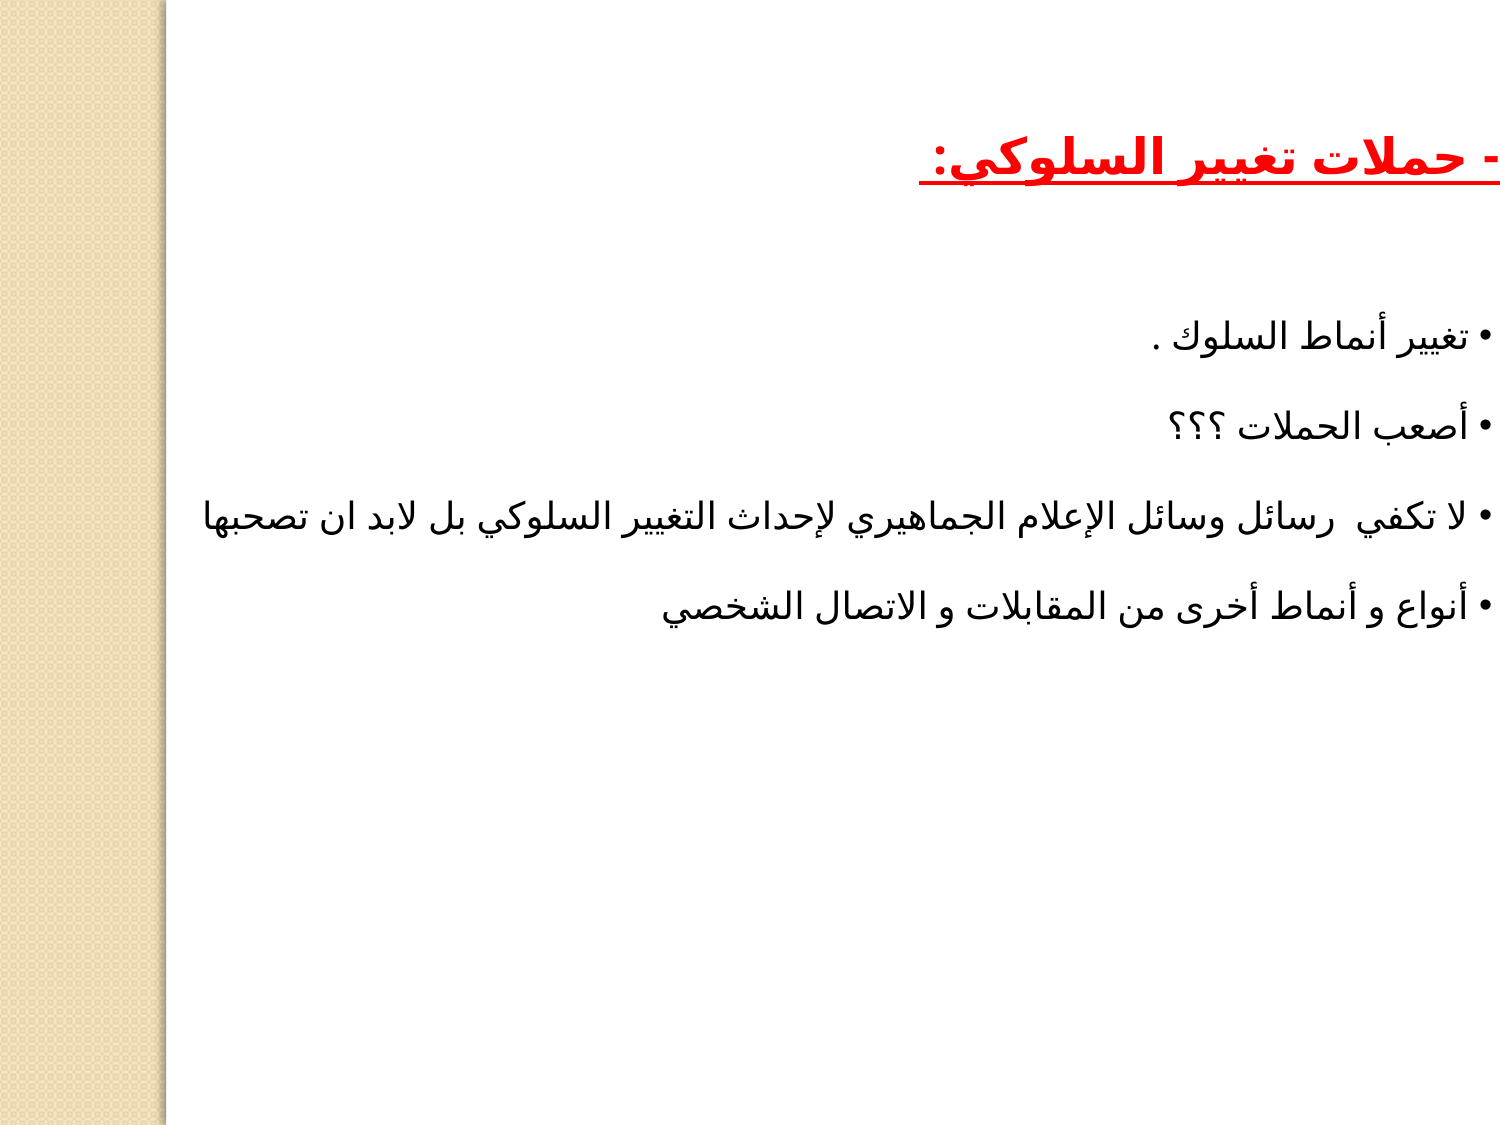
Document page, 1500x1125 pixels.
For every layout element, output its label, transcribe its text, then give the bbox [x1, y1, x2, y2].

text_box 2- حملات تغيير السلوكي: [904, 117, 1500, 192]
text_box تغيير أنماط السلوك . أصعب الحملات ؟؟؟ لا تكفي رسائل وسائل الإعلام الجماهيري لإحداث التغيير السلوكي بل لابد ان تصحبها أنواع و أنماط أخرى من المقابلات و الاتصال الشخصي [177, 304, 1500, 635]
